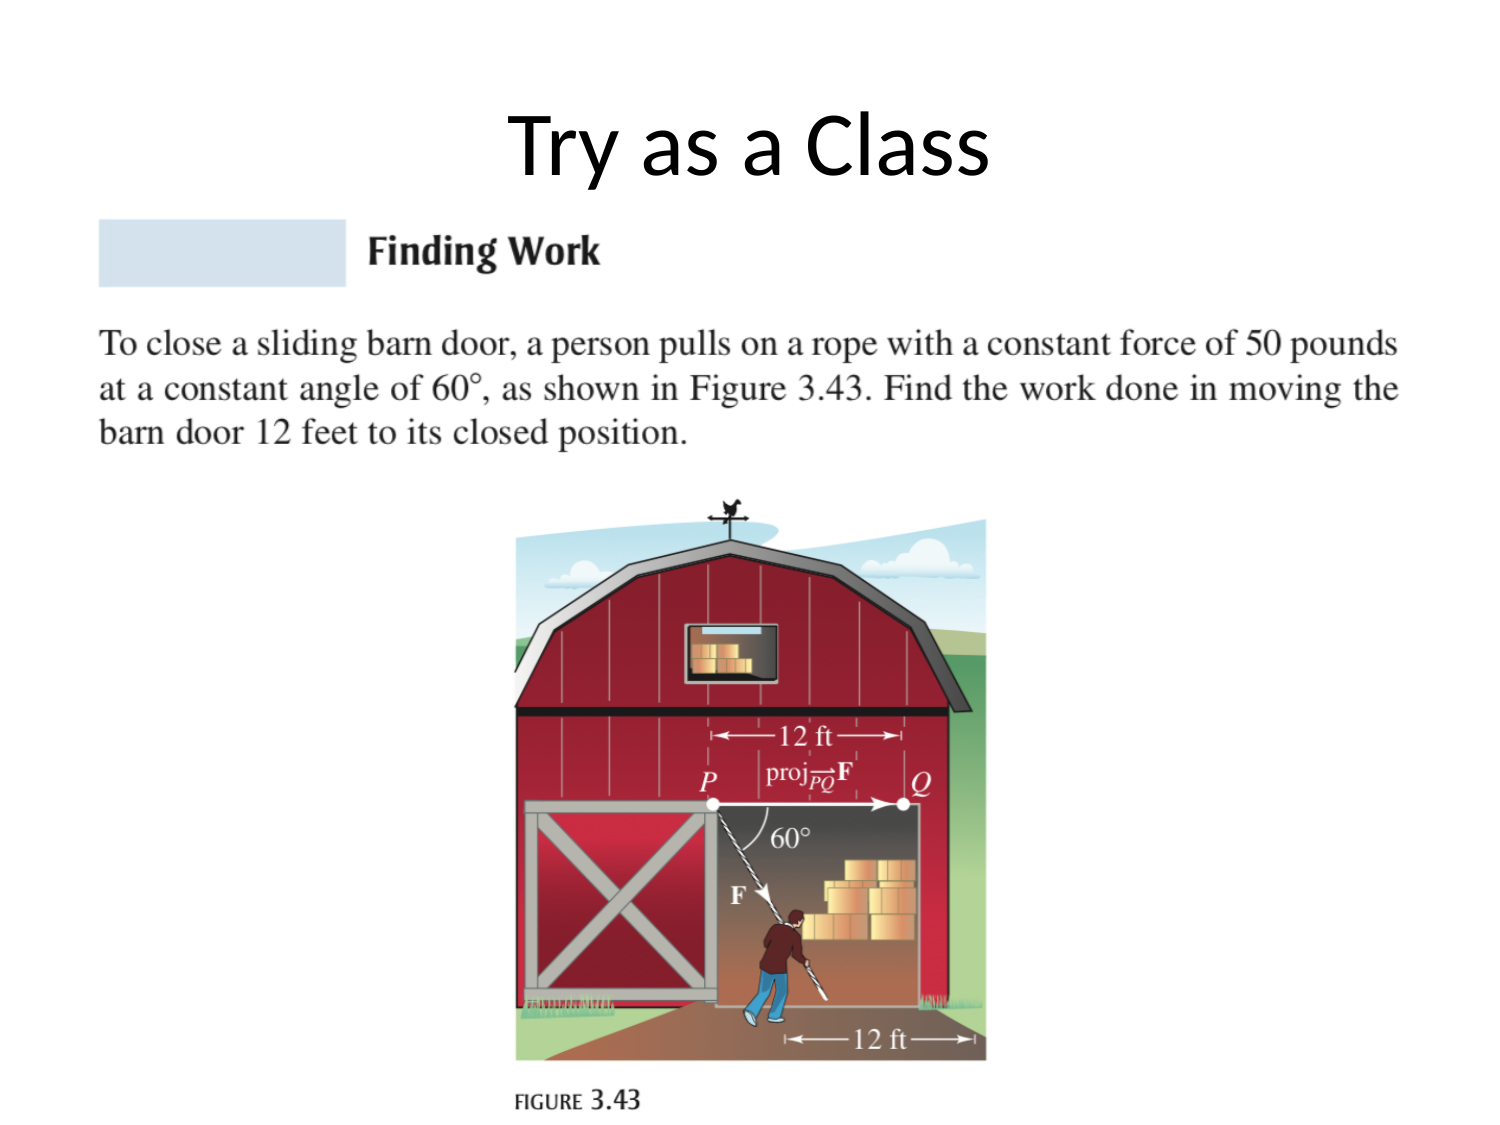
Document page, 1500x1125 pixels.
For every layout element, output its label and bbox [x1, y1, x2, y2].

list [74, 0, 1426, 698]
picture [495, 455, 1003, 1125]
